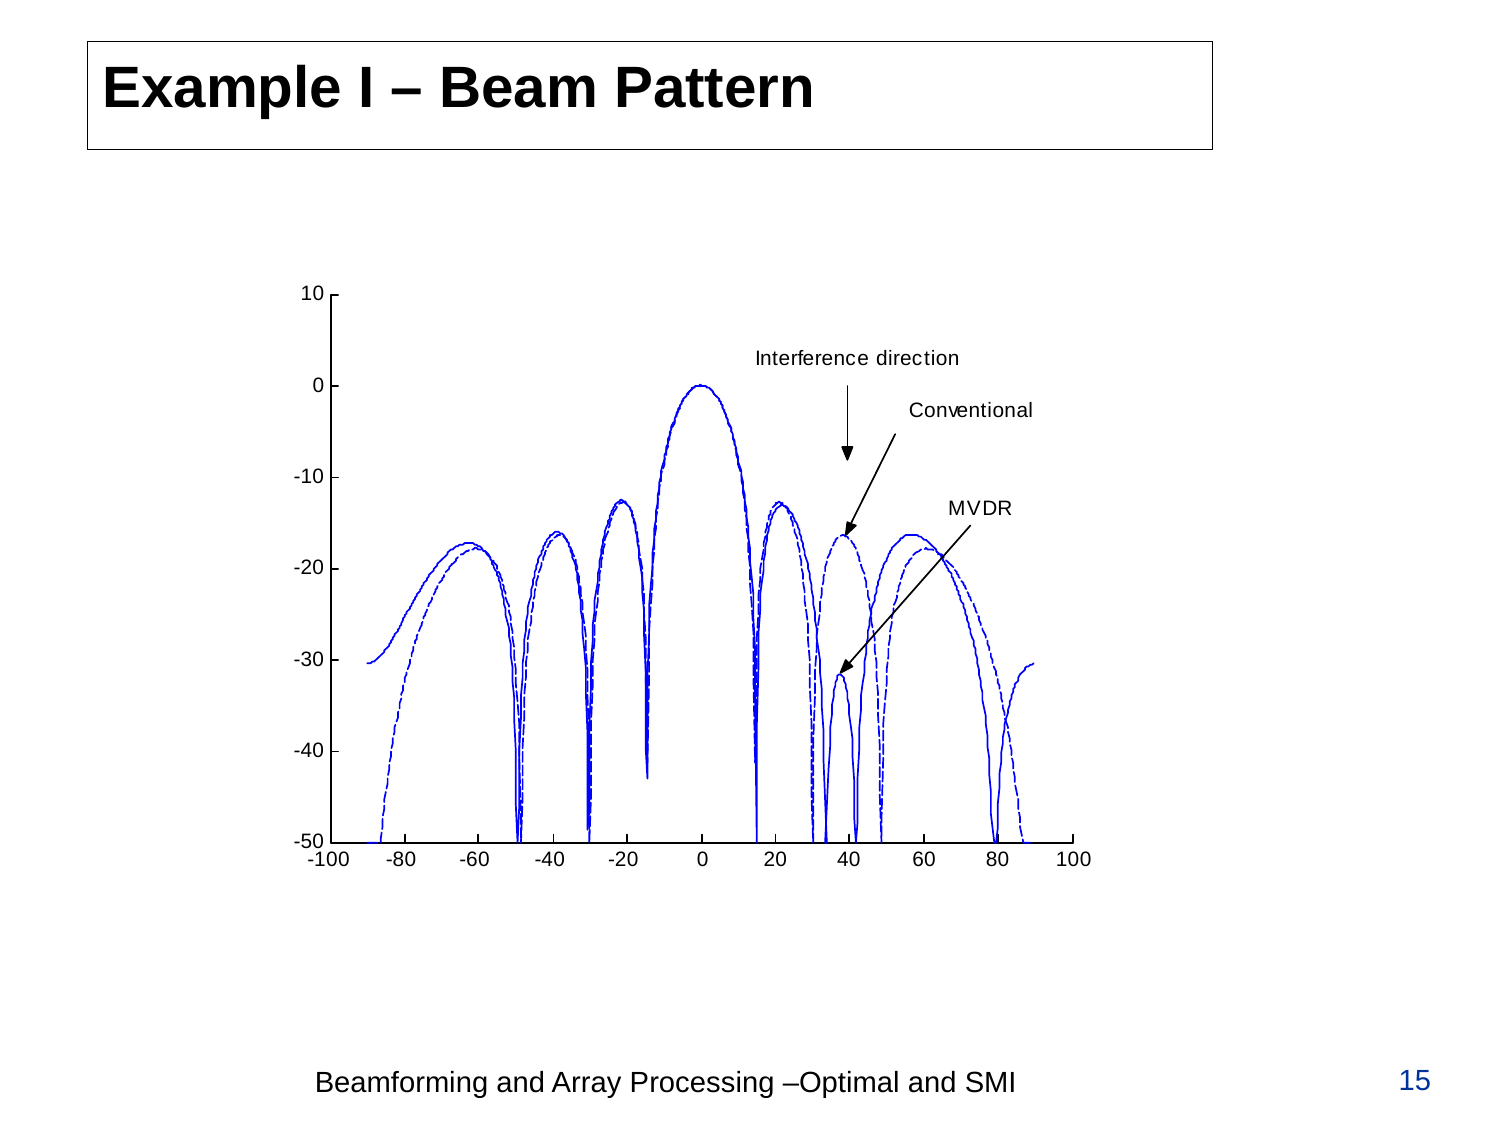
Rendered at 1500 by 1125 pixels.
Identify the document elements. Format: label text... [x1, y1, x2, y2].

picture [206, 243, 1164, 917]
slide_number 15 [1207, 1055, 1447, 1102]
title Example I – Beam Pattern [87, 41, 1213, 150]
